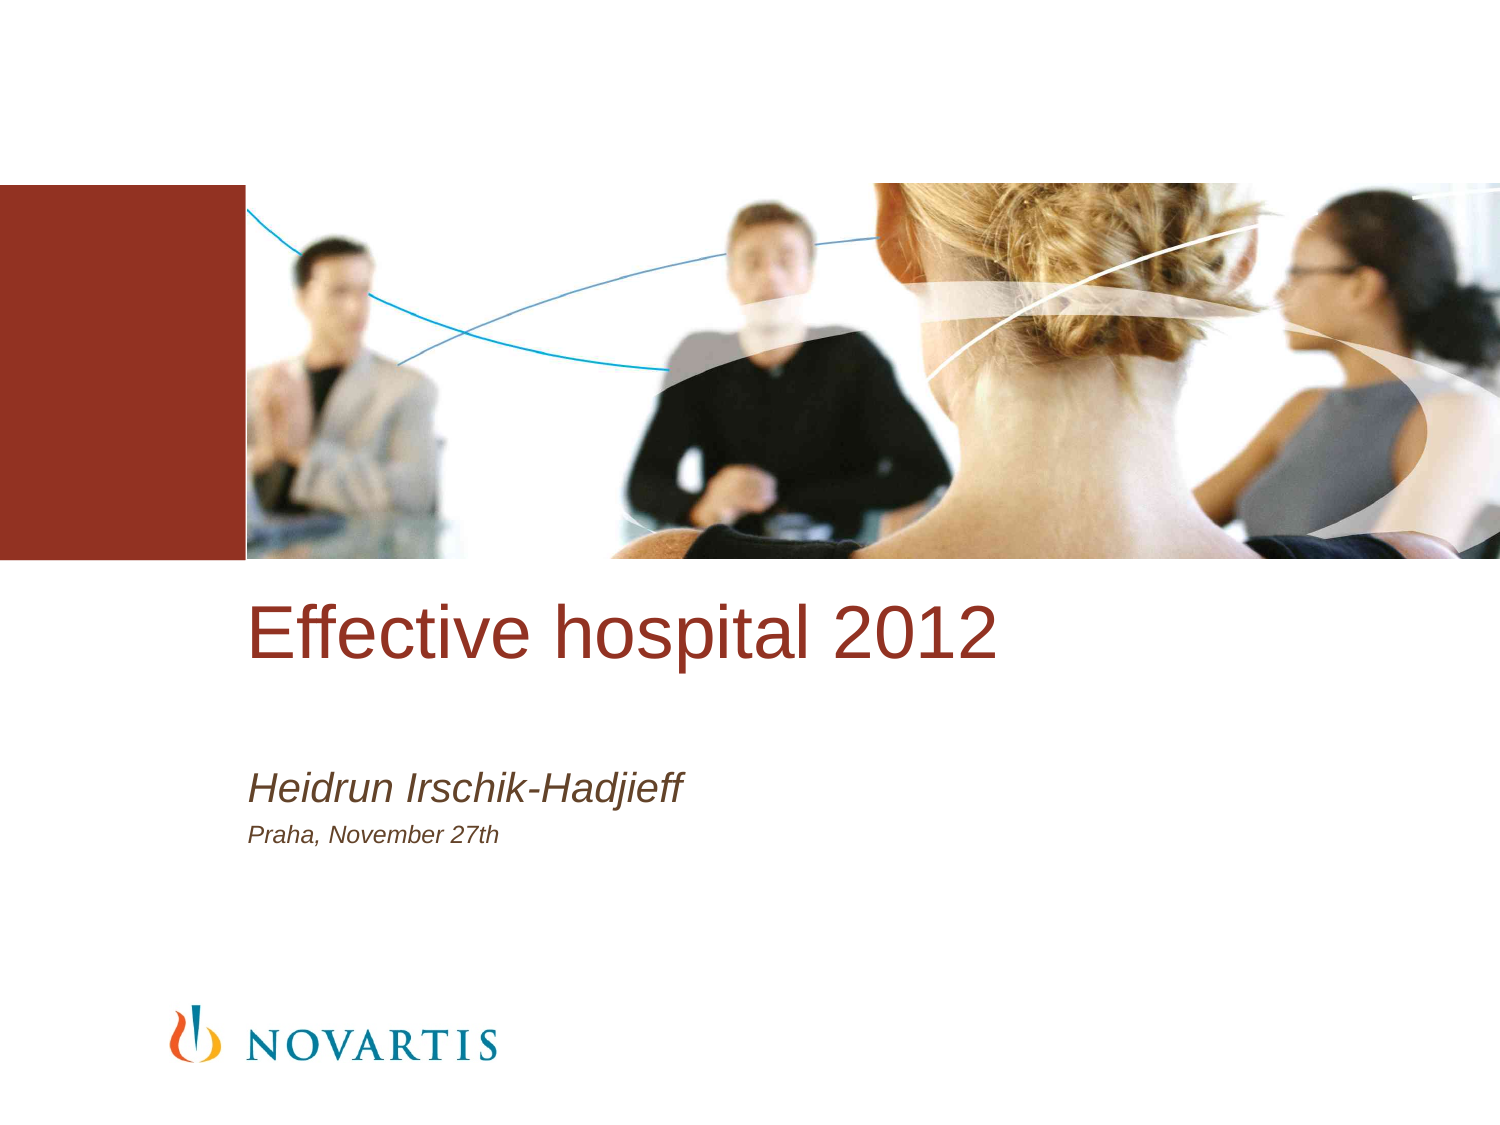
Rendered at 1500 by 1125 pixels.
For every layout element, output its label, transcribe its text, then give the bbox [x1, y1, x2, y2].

picture [247, 183, 1500, 560]
picture [169, 935, 532, 1063]
title Effective hospital 2012 [231, 586, 1448, 674]
text_box [0, 185, 244, 561]
subtitle Heidrun Irschik-Hadjieff Praha, November 27th [232, 692, 1449, 928]
